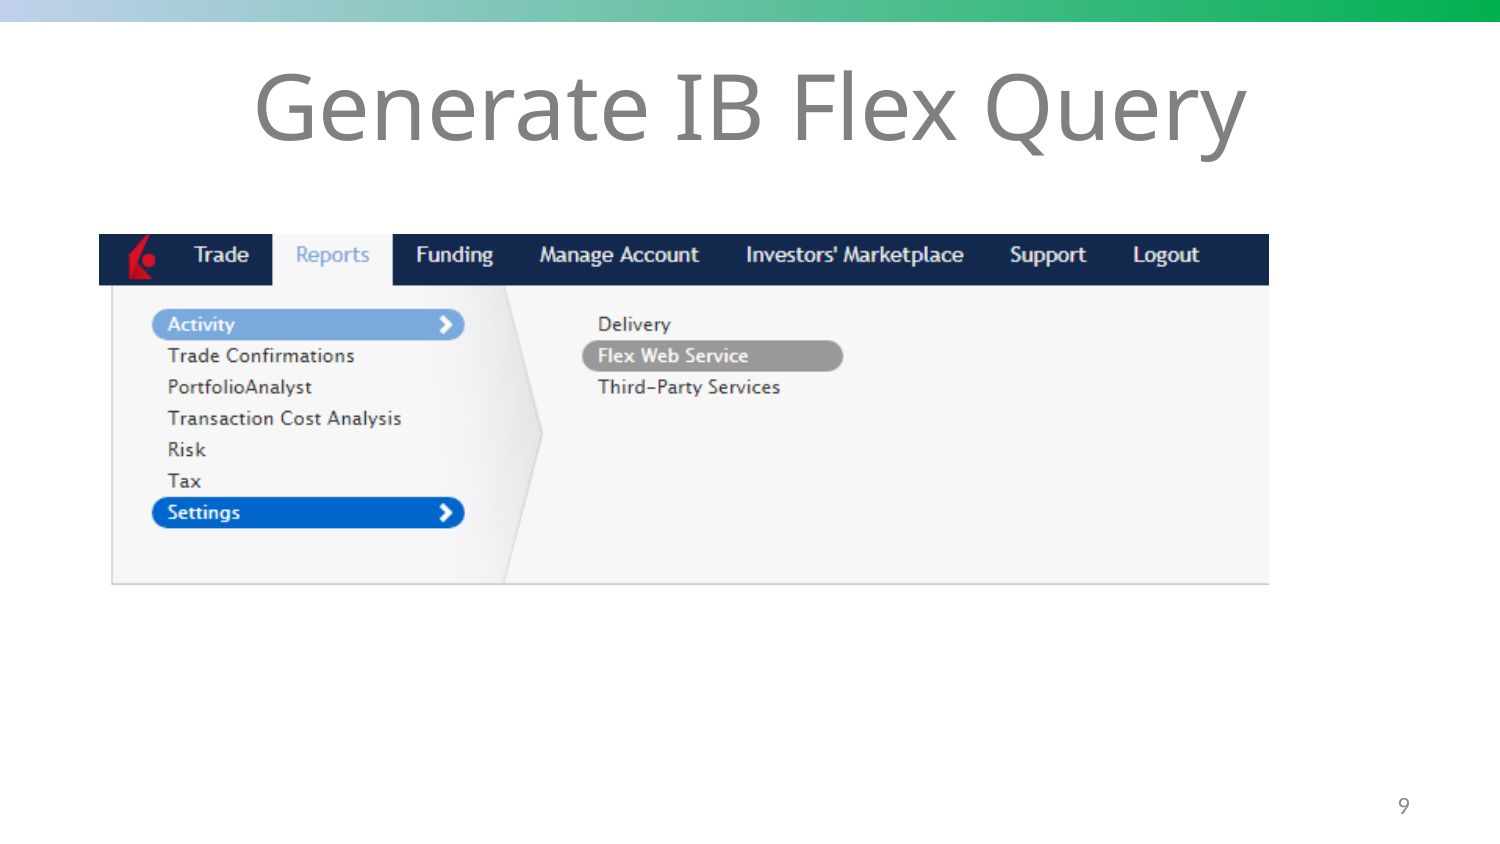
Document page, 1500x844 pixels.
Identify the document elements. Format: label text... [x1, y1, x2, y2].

slide_number 9 [1074, 782, 1425, 827]
title Generate IB Flex Query [75, 33, 1425, 175]
picture [99, 234, 1269, 585]
text_box [0, 0, 1500, 24]
